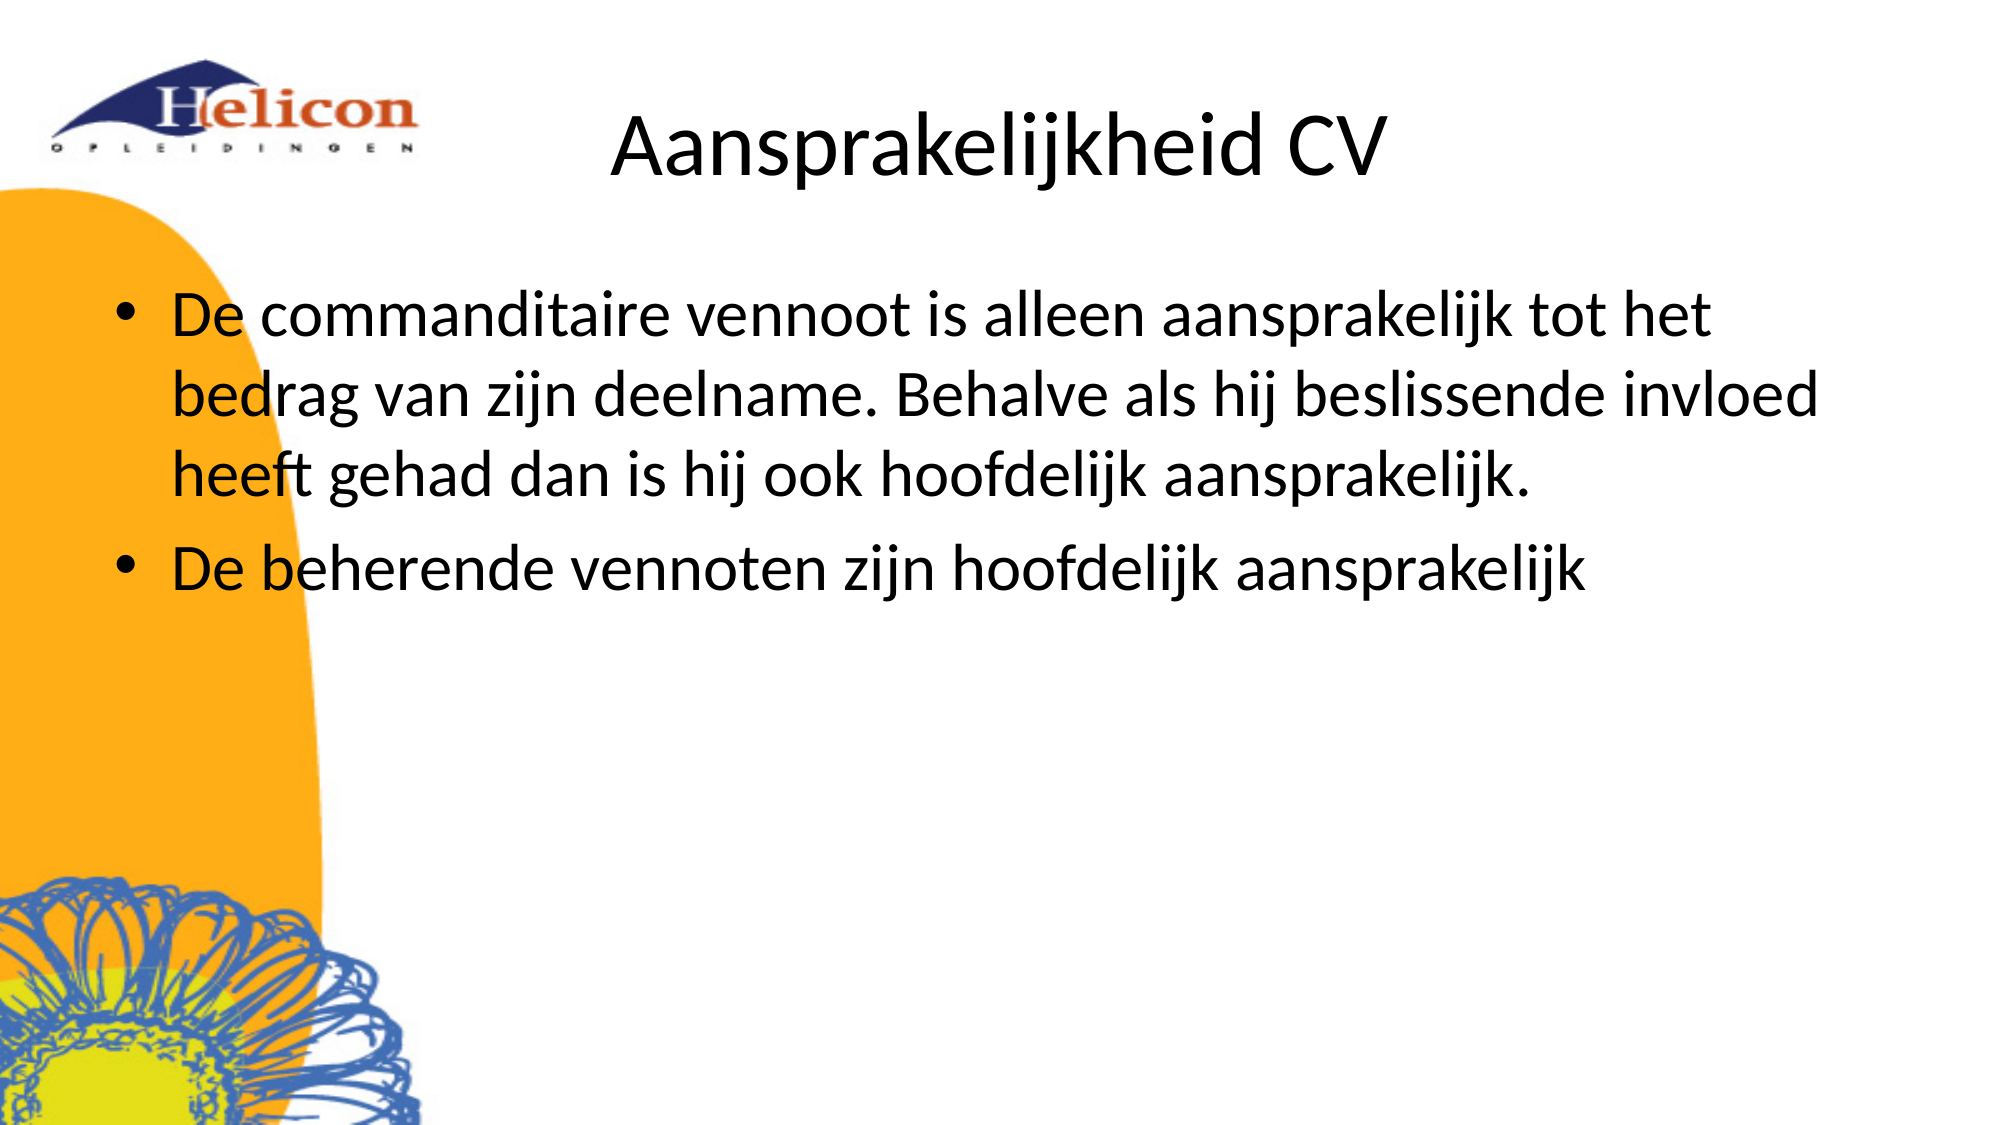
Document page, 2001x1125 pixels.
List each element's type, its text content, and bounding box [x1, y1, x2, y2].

title Aansprakelijkheid CV [99, 45, 1900, 233]
list De commanditaire vennoot is alleen aansprakelijk tot het bedrag van zijn deelname. Behalve als hij beslissende invloed heeft gehad dan is hij ook hoofdelijk aansprakelijk. De beherende vennoten zijn hoofdelijk aansprakelijk [99, 262, 1900, 1005]
picture [0, 0, 2001, 1125]
